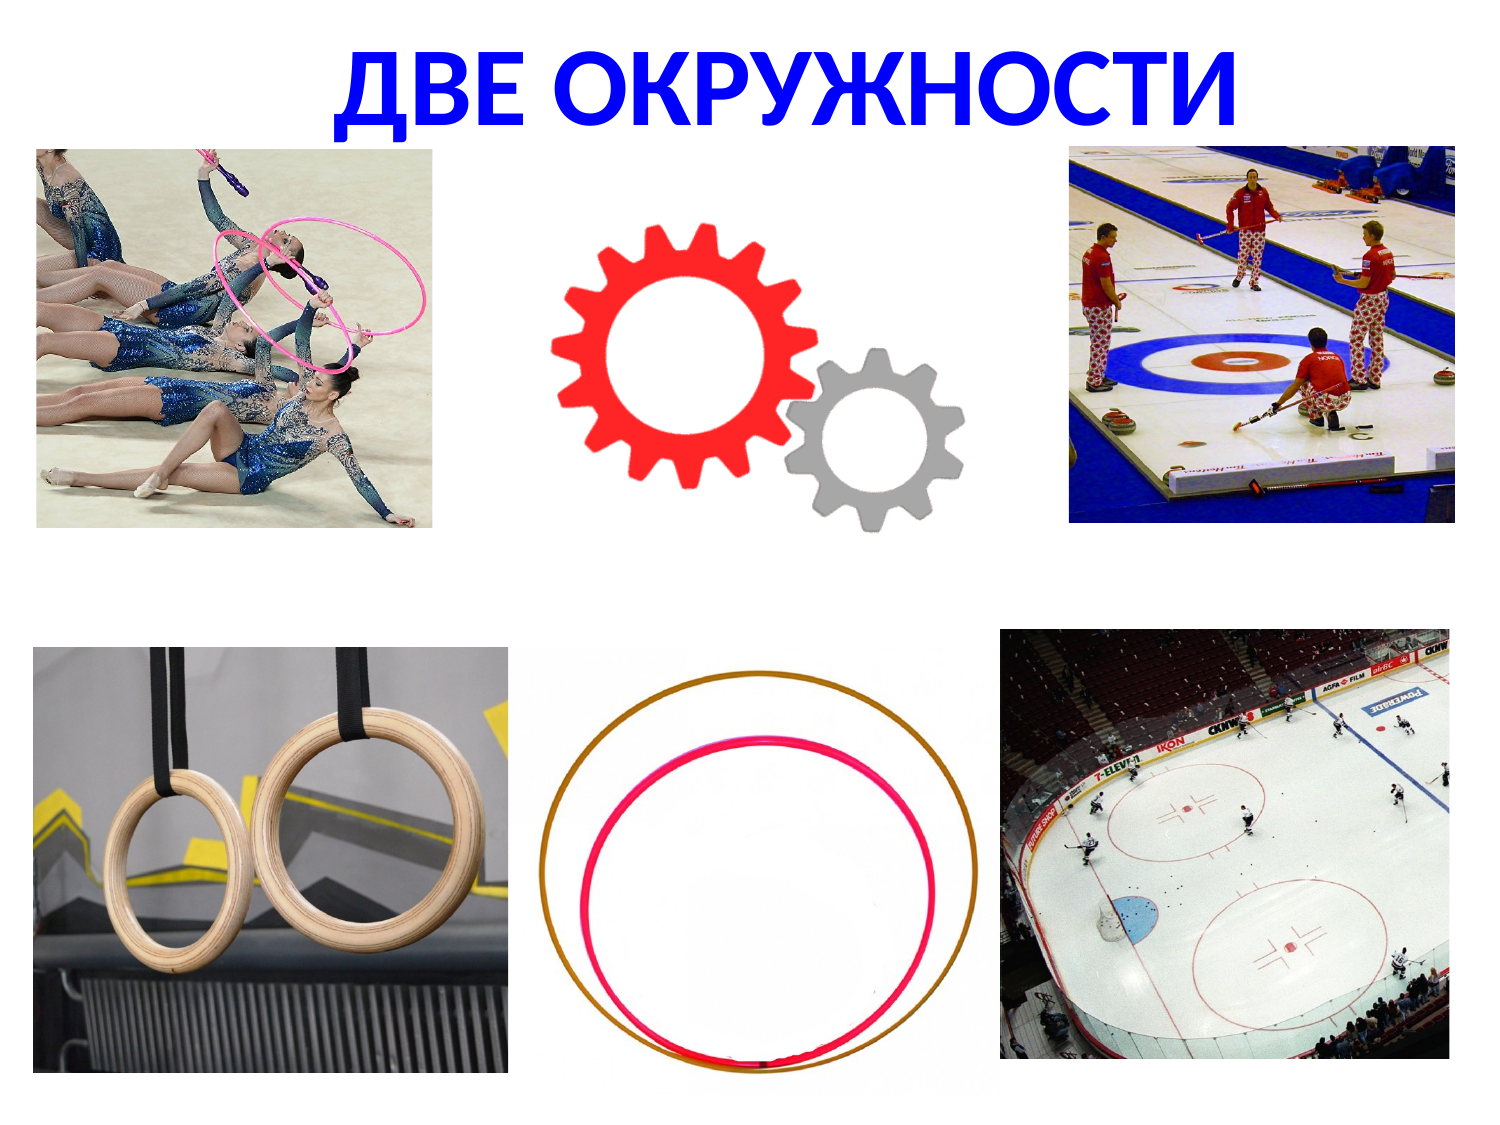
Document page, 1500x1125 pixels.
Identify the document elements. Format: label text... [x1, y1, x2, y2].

picture [1068, 145, 1456, 524]
picture [525, 195, 1000, 563]
picture [32, 627, 1450, 1118]
picture [35, 148, 433, 528]
text_box ДВЕ ОКРУЖНОСТИ [318, 5, 1257, 156]
